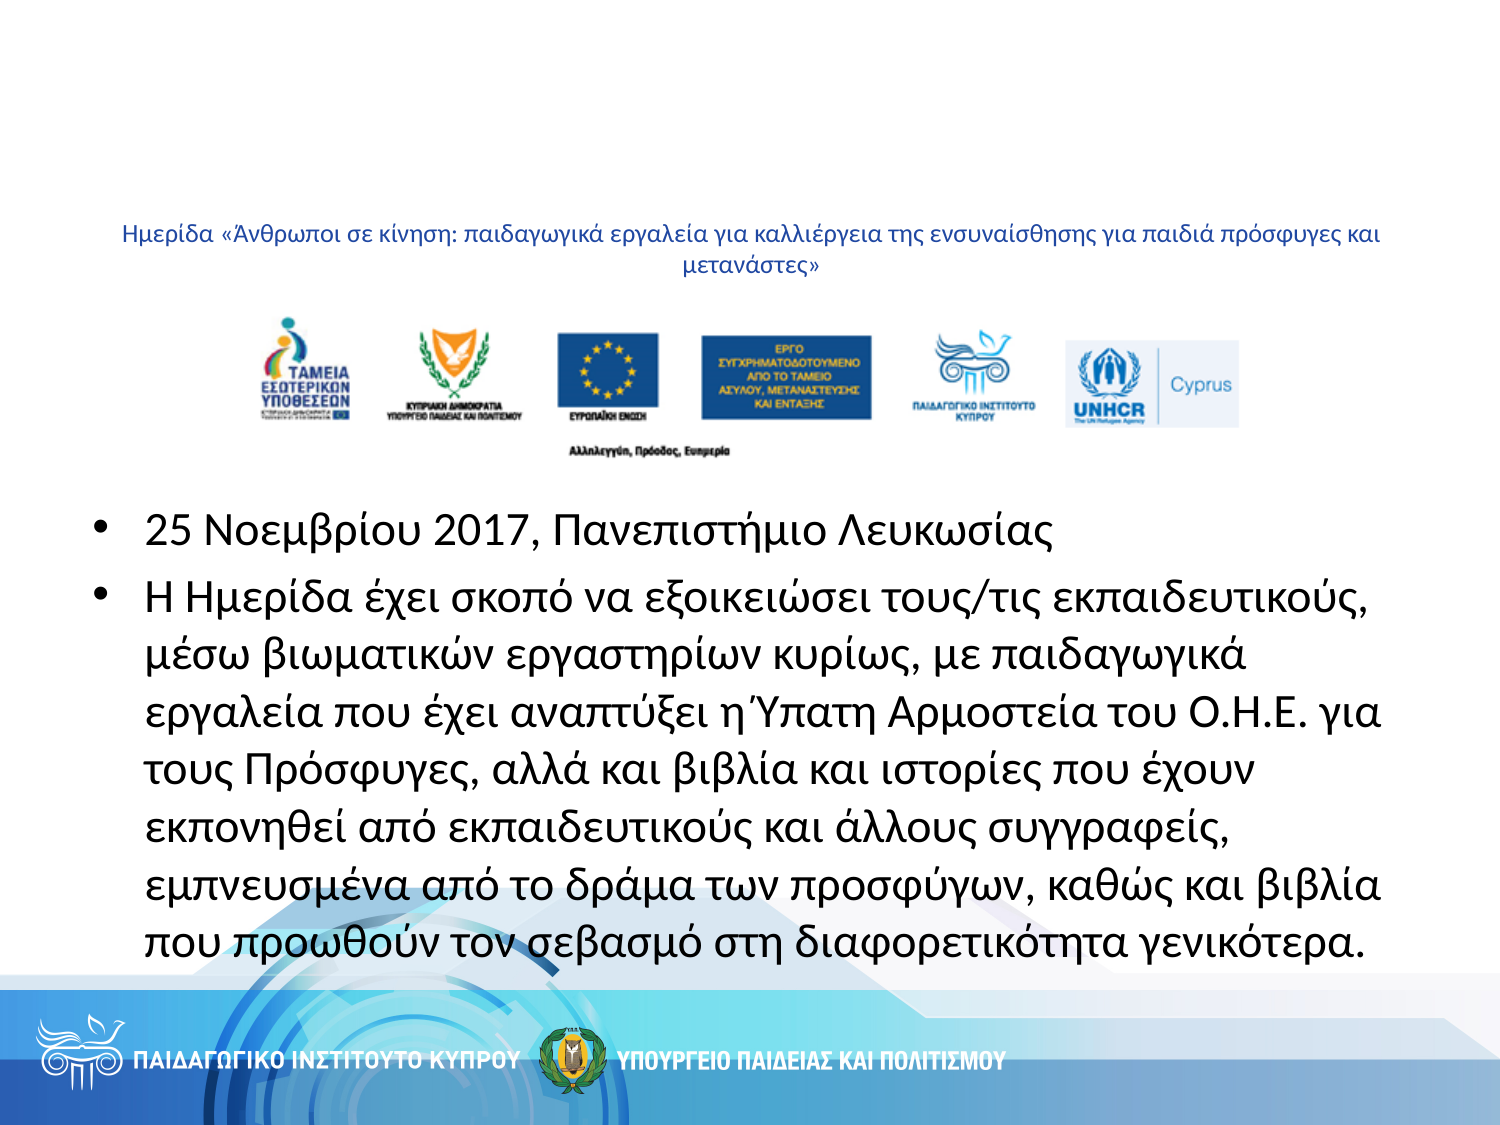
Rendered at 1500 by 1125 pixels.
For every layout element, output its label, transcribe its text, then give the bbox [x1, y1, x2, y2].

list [251, 301, 1252, 461]
picture [0, 0, 1500, 1125]
text_box 25 Νοεμβρίου 2017, Πανεπιστήμιο Λευκωσίας H Ημερίδα έχει σκοπό να εξοικειώσει τους/τις εκπαιδευτικούς, μέσω βιωματικών εργαστηρίων κυρίως, με παιδαγωγικά εργαλεία που έχει αναπτύξει η Ύπατη Αρμοστεία του Ο.Η.Ε. για τους Πρόσφυγες, αλλά και βιβλία και ιστορίες που έχουν εκπονηθεί από εκπαιδευτικούς και άλλους συγγραφείς, εμπνευσμένα από το δράμα των προσφύγων, καθώς και βιβλία που προωθούν τον σεβασμό στη διαφορετικότητα γενικότερα. [77, 489, 1400, 1000]
title Ημερίδα «Άνθρωποι σε κίνηση: παιδαγωγικά εργαλεία για καλλιέργεια της ενσυναίσθησης για παιδιά πρόσφυγες και μετανάστες» [76, 208, 1427, 396]
